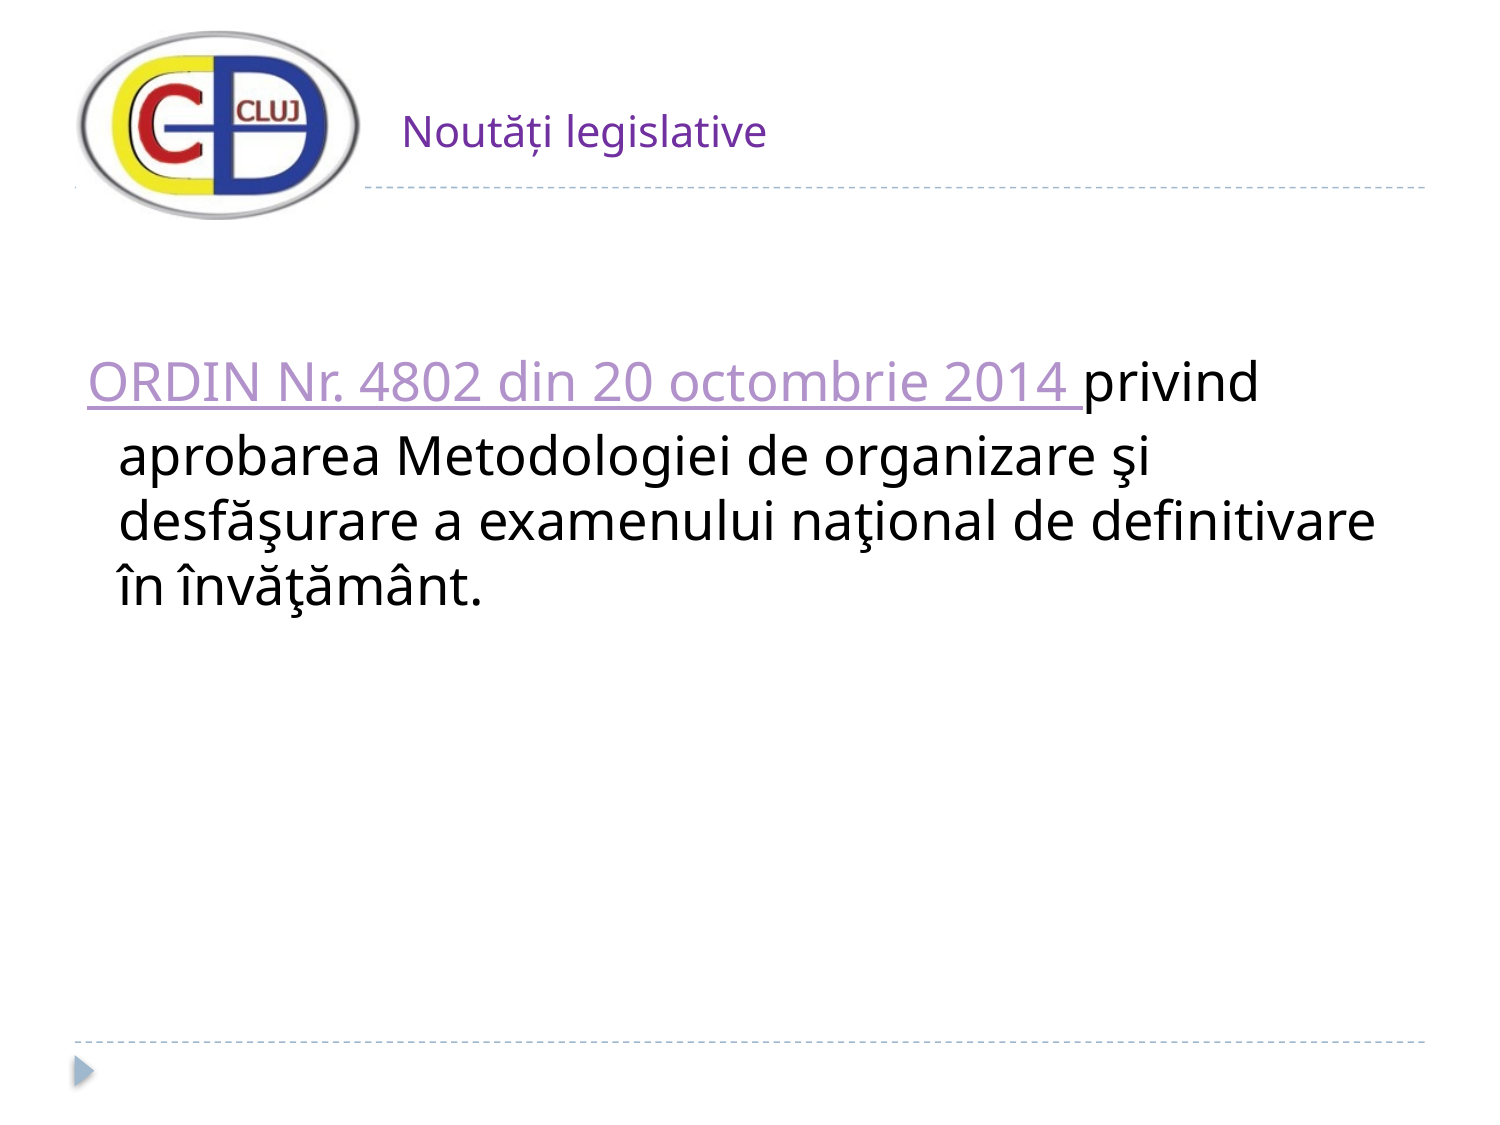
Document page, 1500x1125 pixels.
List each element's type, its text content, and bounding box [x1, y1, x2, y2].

title Noutăţi legislative [386, 45, 1425, 164]
list ORDIN Nr. 4802 din 20 octombrie 2014 privind aprobarea Metodologiei de organizare şi desfăşurare a examenului naţional de definitivare în învăţământ. [58, 339, 1409, 797]
picture [76, 30, 361, 220]
